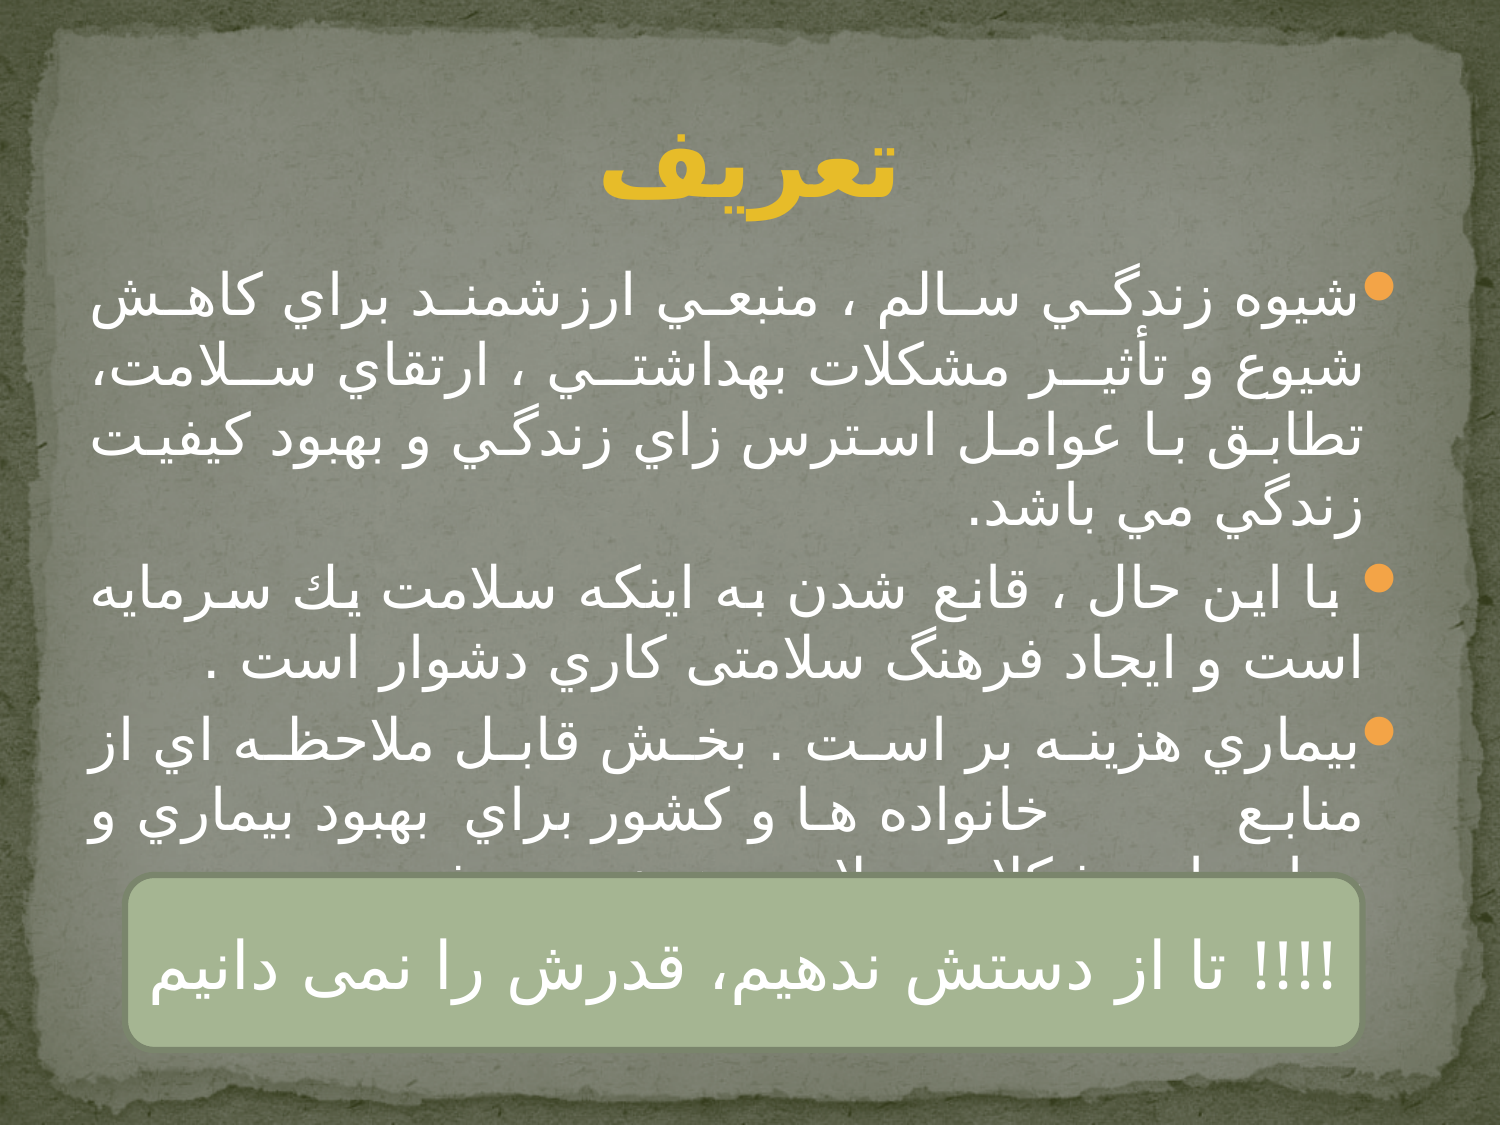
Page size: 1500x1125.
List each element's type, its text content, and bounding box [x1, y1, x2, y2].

list شيوه زندگي سالم ، منبعي ارزشمند براي كاهش شيوع و تأثير مشكلات بهداشتي ، ارتقاي سلامت، تطابق با عوامل استرس زاي زندگي و بهبود كيفيت زندگي مي باشد. با اين حال ، قانع شدن به اينكه سلامت يك سرمايه است و ايجاد فرهنگ سلامتی کاري دشوار است . بيماري هزينه بر است . بخش قابل ملاحظه اي از منابع خانواده ها و كشور براي بهبود بيماري و رهايي از مشكلات سلامت هزينه مي شود . [74, 249, 1426, 1001]
text_box تا از دستش ندهیم، قدرش را نمی دانیم !!!! [121, 871, 1366, 1054]
title تعریف [74, 24, 1425, 225]
